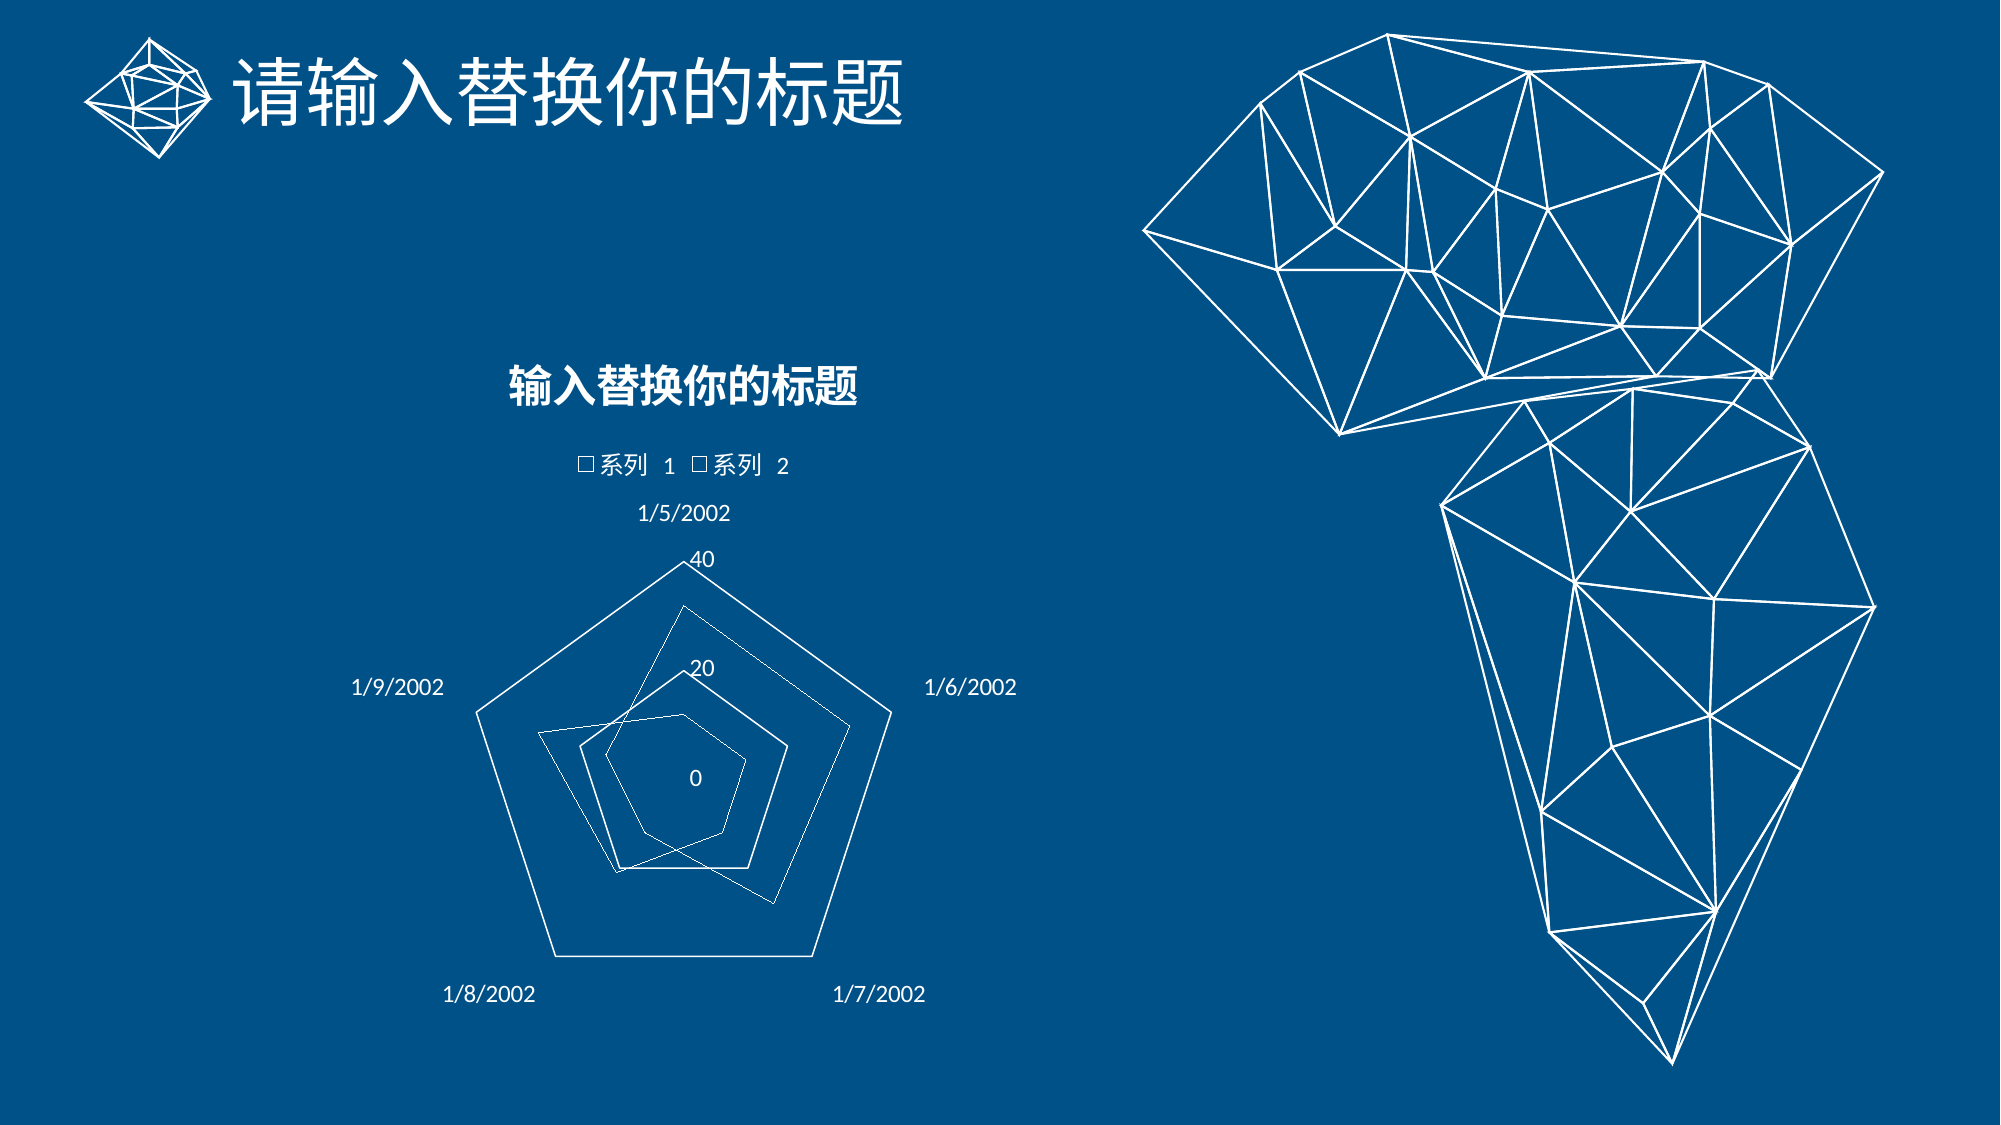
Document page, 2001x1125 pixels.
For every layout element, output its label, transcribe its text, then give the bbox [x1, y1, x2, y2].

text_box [1143, 34, 1884, 1064]
text_box 请输入替换你的标题 [215, 38, 921, 144]
chart [154, 317, 1143, 1023]
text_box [85, 39, 210, 158]
